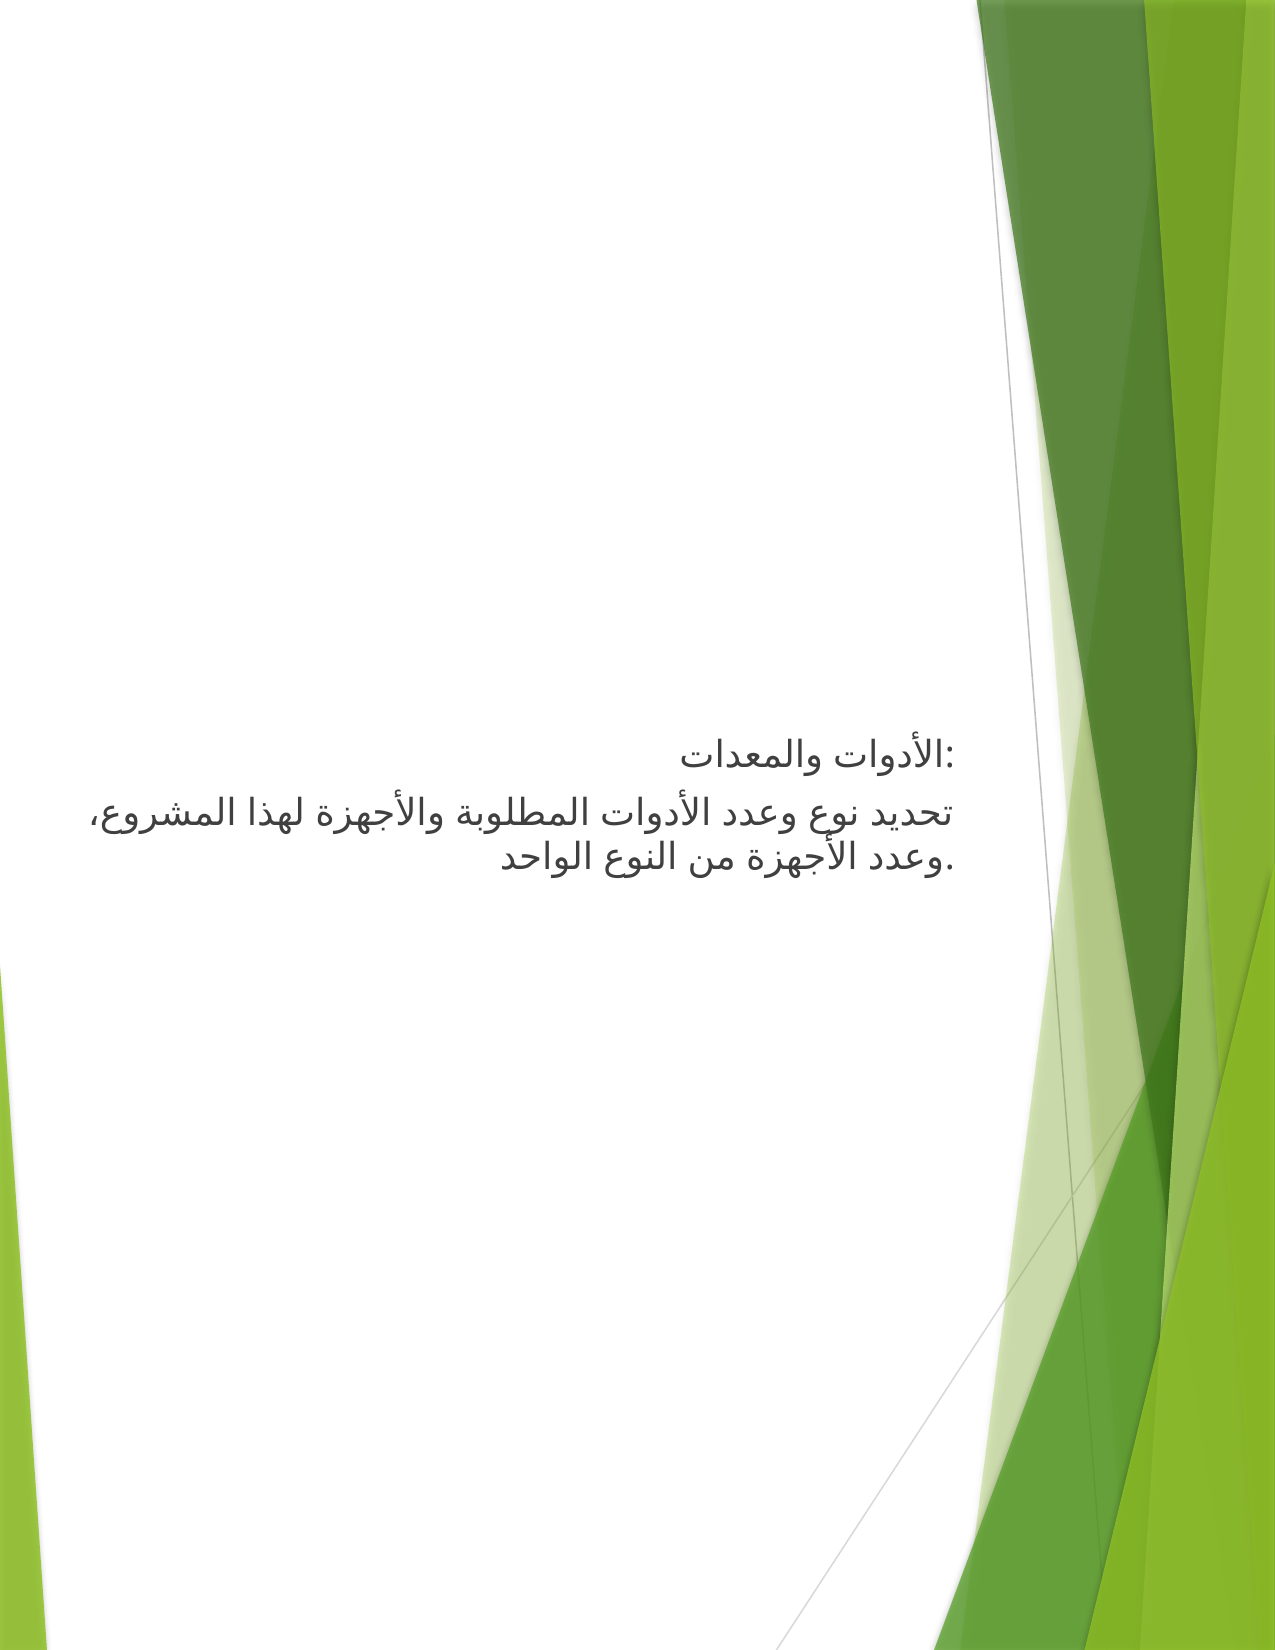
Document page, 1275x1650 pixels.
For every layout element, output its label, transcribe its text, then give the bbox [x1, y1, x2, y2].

list الأدوات والمعدات: تحديد نوع وعدد الأدوات المطلوبة والأجهزة لهذا المشروع، وعدد الأجهزة من النوع الواحد. [70, 509, 970, 1099]
